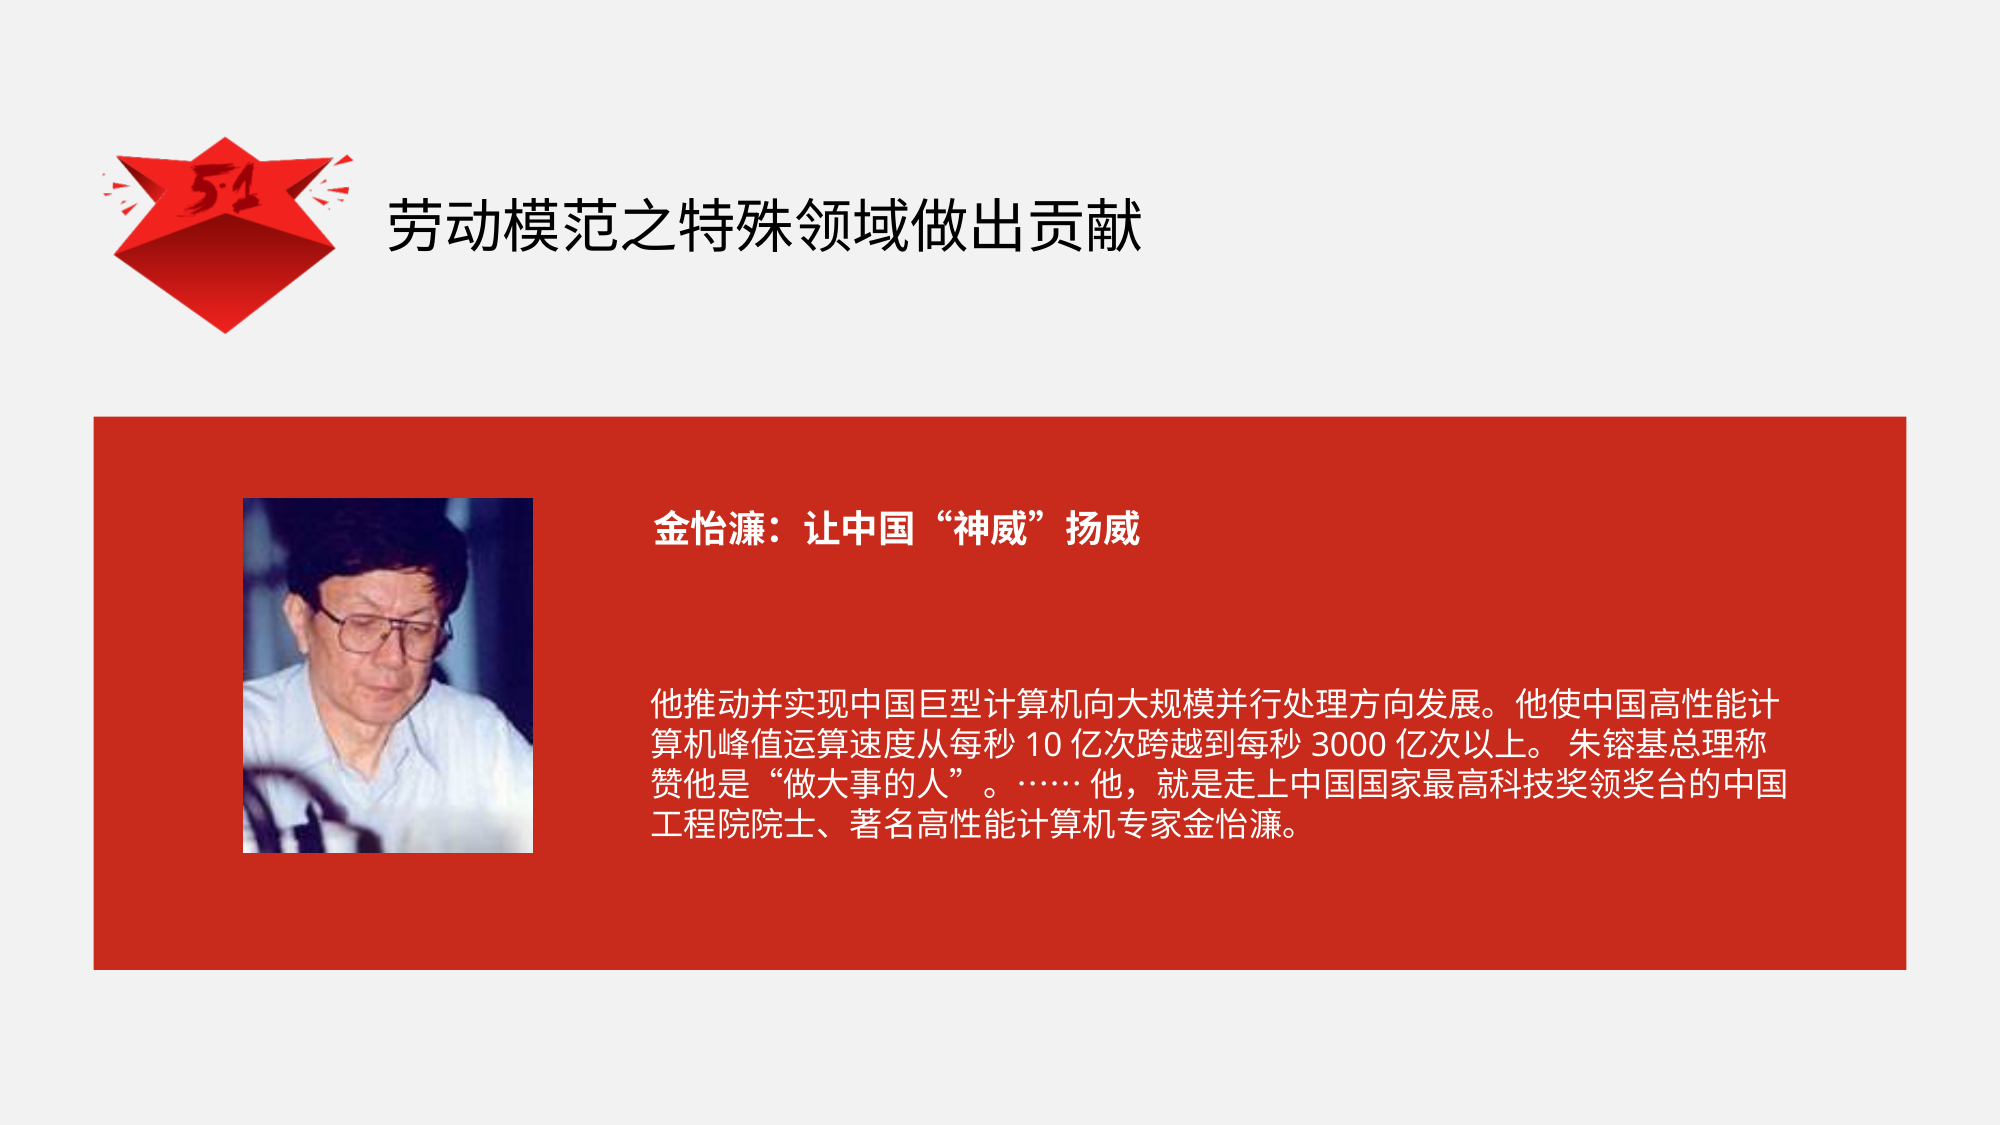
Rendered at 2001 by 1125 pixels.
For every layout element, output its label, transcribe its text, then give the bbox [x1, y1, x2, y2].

text_box 他推动并实现中国巨型计算机向大规模并行处理方向发展。他使中国高性能计算机峰值运算速度从每秒10亿次跨越到每秒3000亿次以上。 朱镕基总理称赞他是“做大事的人”。…… 他，就是走上中国国家最高科技奖领奖台的中国工程院院士、著名高性能计算机专家金怡濂。 [635, 675, 1813, 851]
picture [243, 498, 533, 853]
text_box [93, 415, 1907, 971]
text_box 劳动模范之特殊领域做出贡献 [372, 182, 1276, 267]
picture [78, 78, 372, 372]
text_box 金怡濂：让中国“神威”扬威 [638, 497, 1156, 693]
